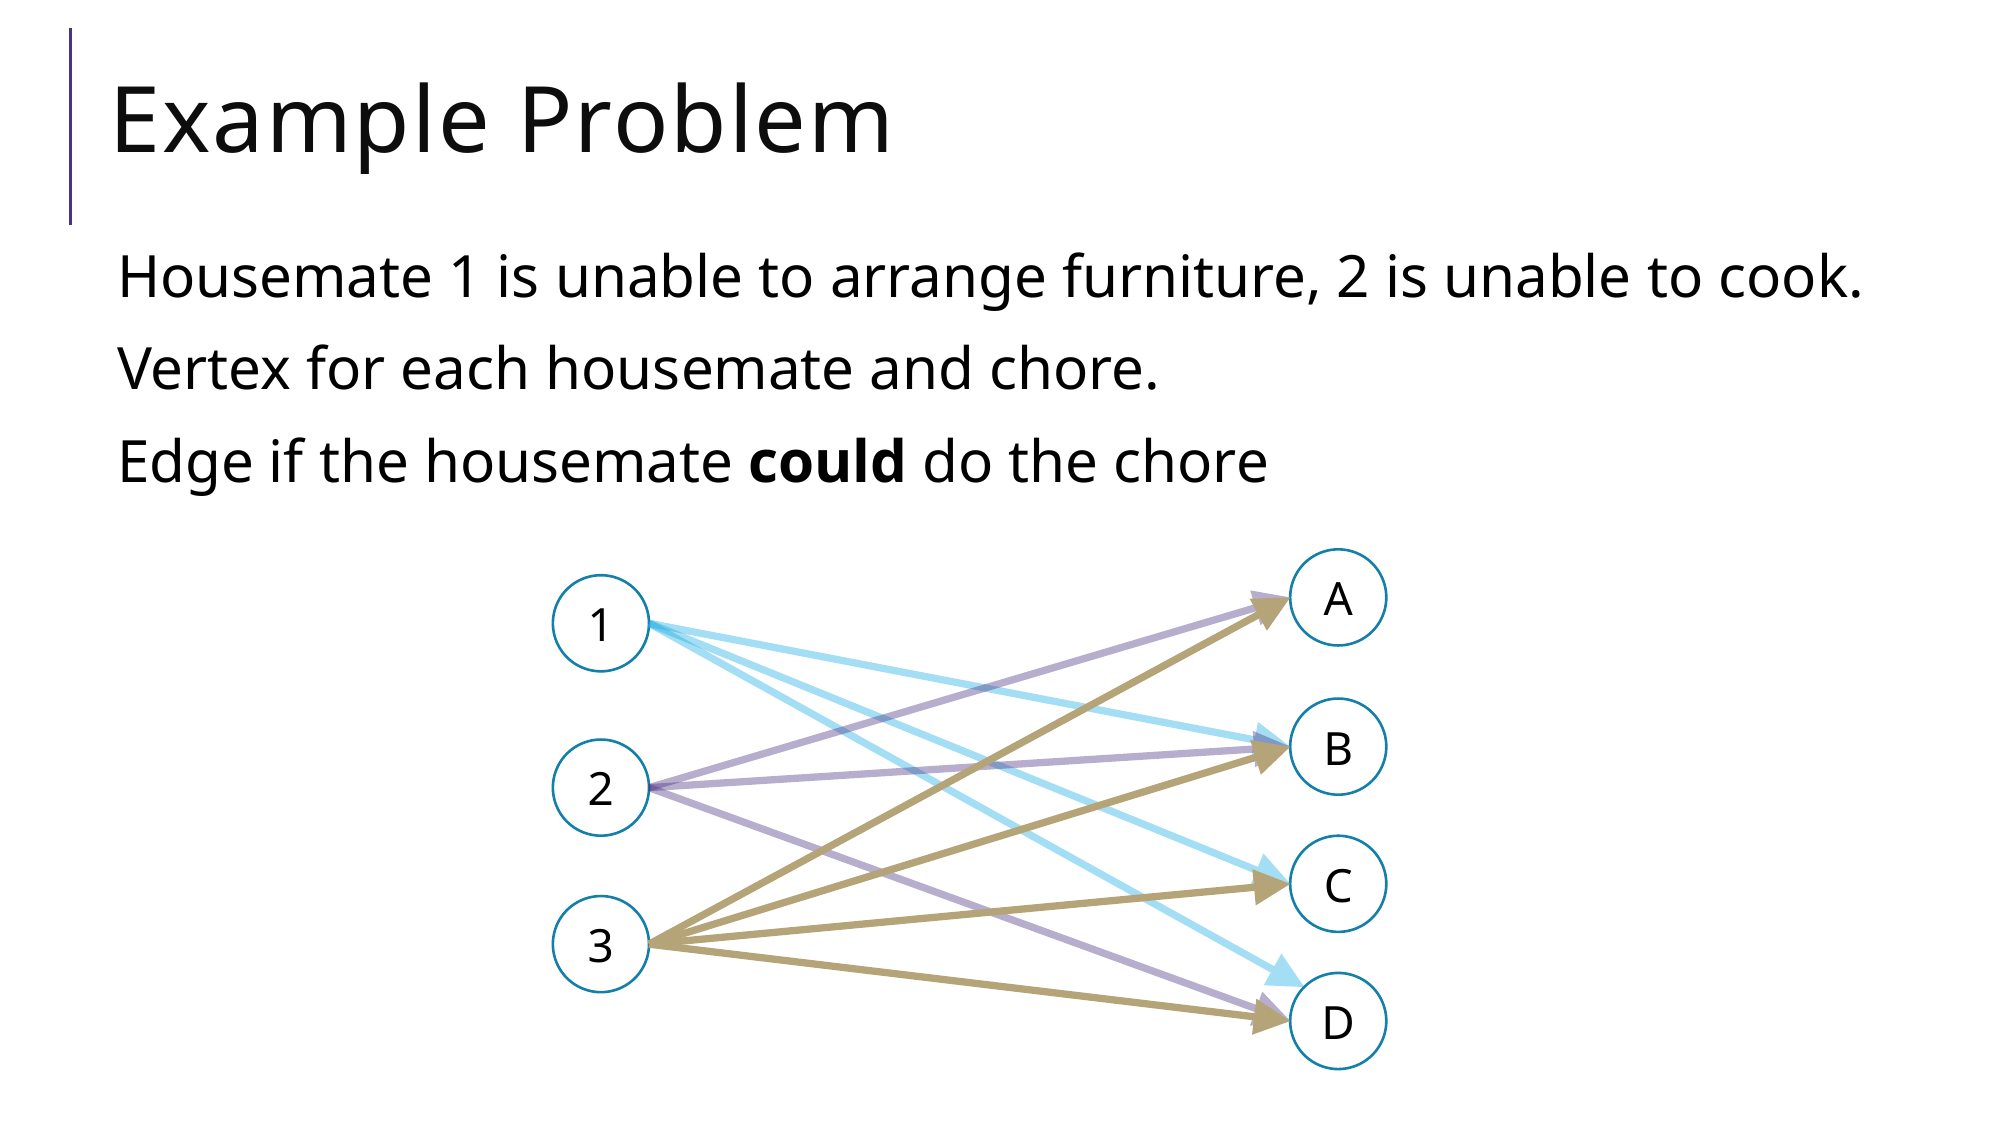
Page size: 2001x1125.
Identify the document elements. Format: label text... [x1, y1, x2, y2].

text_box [1298, 623, 1305, 988]
text_box B [1311, 697, 1388, 797]
title Example Problem [94, 43, 1930, 210]
text_box 3 [551, 894, 640, 994]
text_box 2 [551, 738, 640, 837]
text_box A [1289, 548, 1388, 647]
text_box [648, 597, 1291, 743]
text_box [648, 943, 1291, 1022]
text_box C [1311, 834, 1388, 934]
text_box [648, 746, 1291, 880]
text_box 1 [551, 573, 643, 673]
text_box D [1289, 971, 1388, 1071]
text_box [648, 883, 1291, 941]
list Housemate 1 is unable to arrange furniture, 2 is unable to cook. Vertex for each housemate and chore. Edge if the housemate could do the chore [94, 240, 1930, 523]
